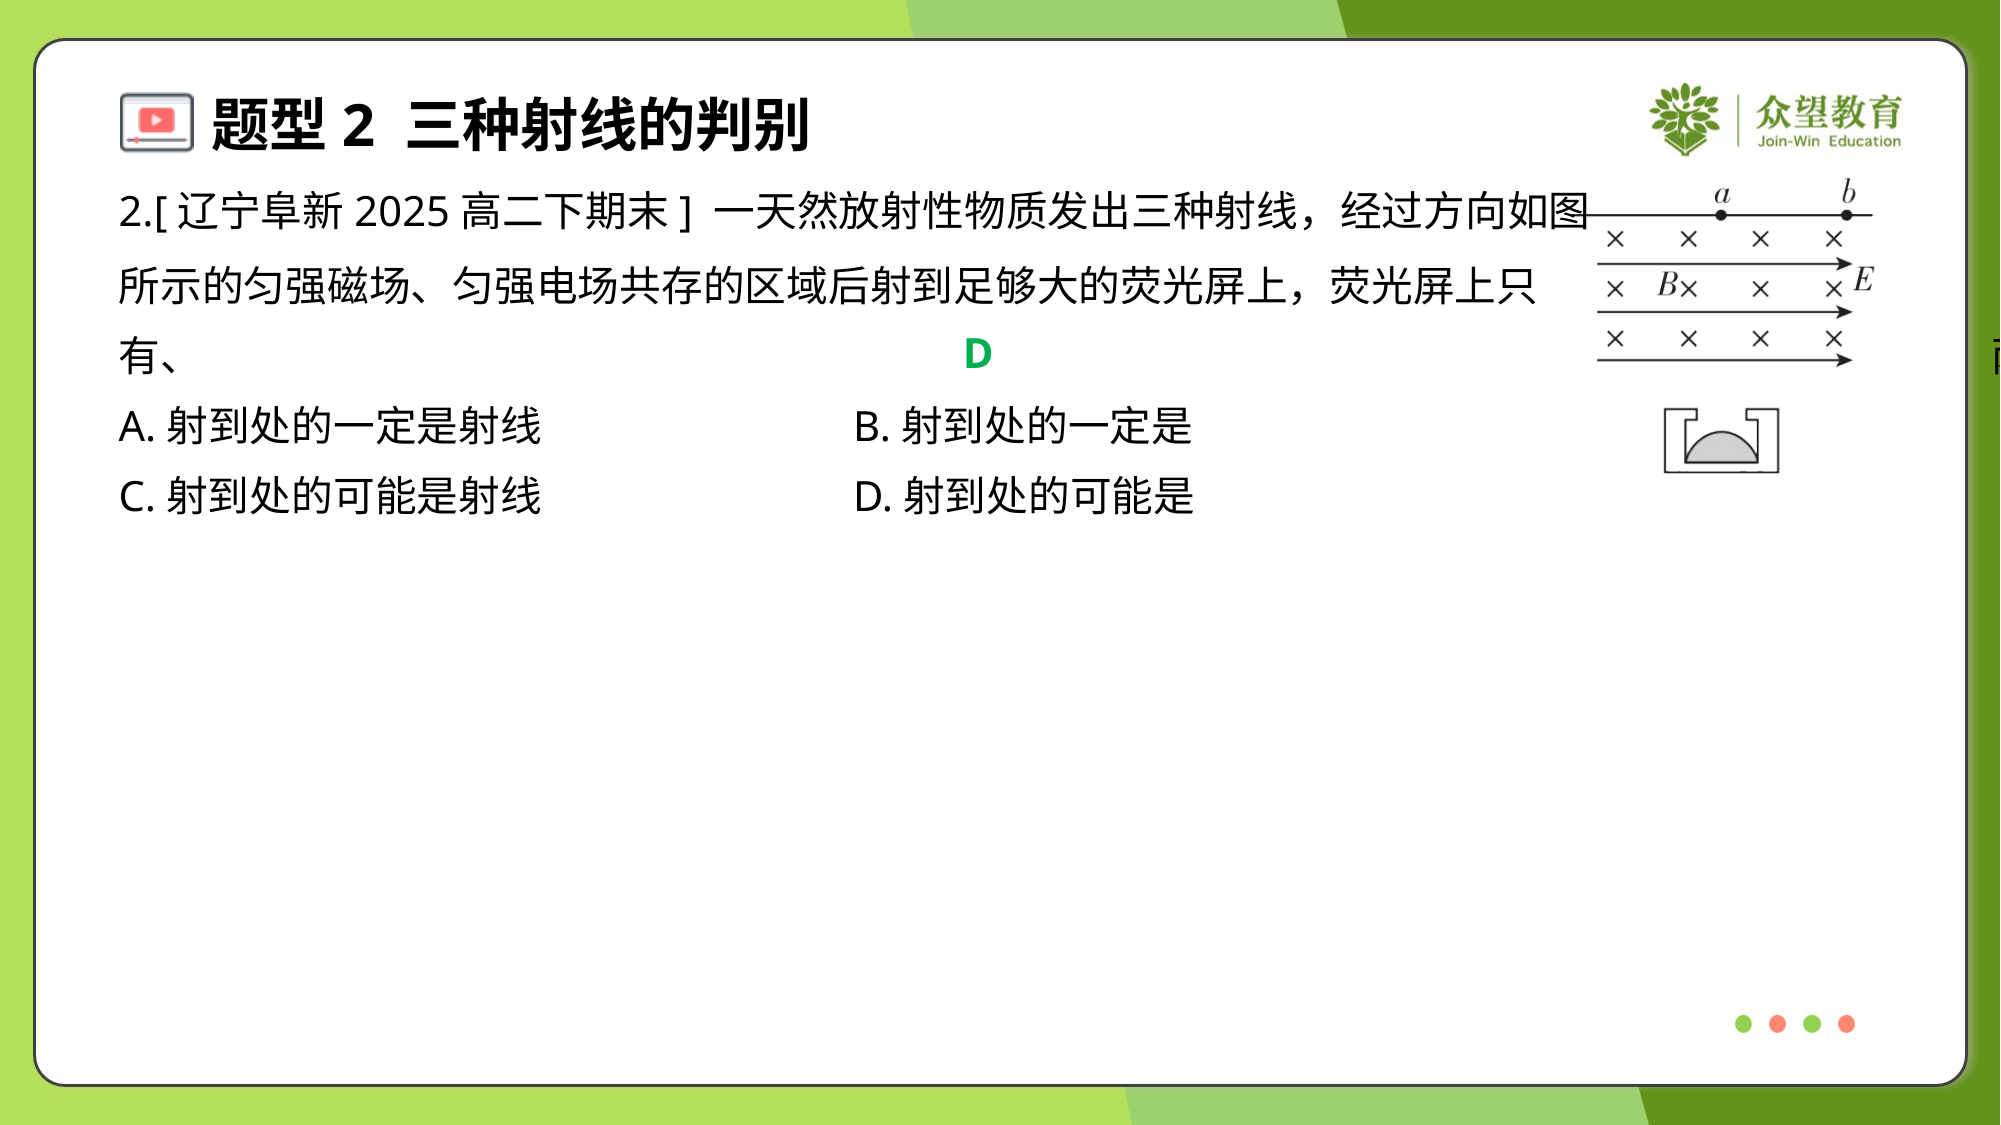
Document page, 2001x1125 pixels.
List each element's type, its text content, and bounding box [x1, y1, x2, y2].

text_box D [946, 306, 1010, 371]
picture [0, 0, 2000, 1125]
